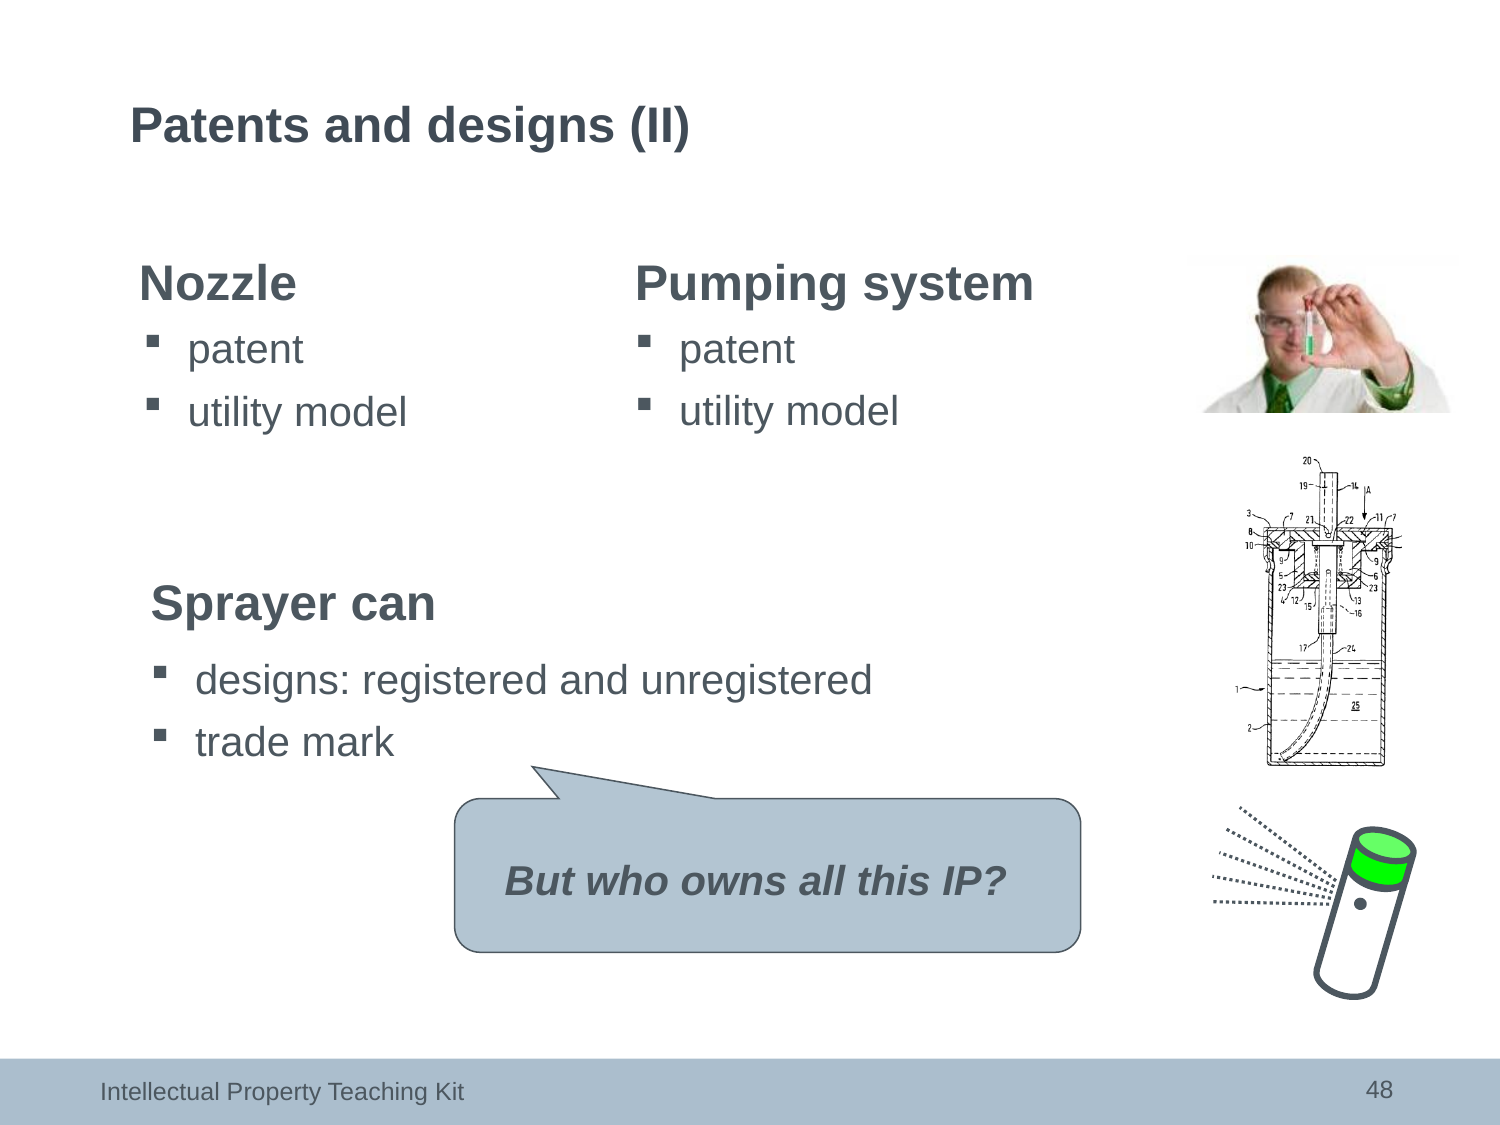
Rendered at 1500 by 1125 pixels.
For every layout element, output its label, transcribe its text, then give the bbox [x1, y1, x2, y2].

text_box patent utility model [620, 327, 1105, 480]
footer Intellectual Property Teaching Kit [100, 1074, 988, 1125]
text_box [454, 798, 1081, 953]
picture [1186, 255, 1459, 413]
text_box designs: registered and unregistered trade mark [135, 645, 999, 799]
text_box Pumping system [620, 243, 1105, 327]
title Patents and designs (II) [114, 70, 1377, 176]
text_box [1210, 810, 1398, 981]
text_box Nozzle [124, 243, 609, 327]
text_box patent utility model [128, 327, 574, 492]
picture [1222, 443, 1402, 777]
text_box Sprayer can [135, 562, 621, 646]
text_box 48 [1269, 1070, 1394, 1106]
